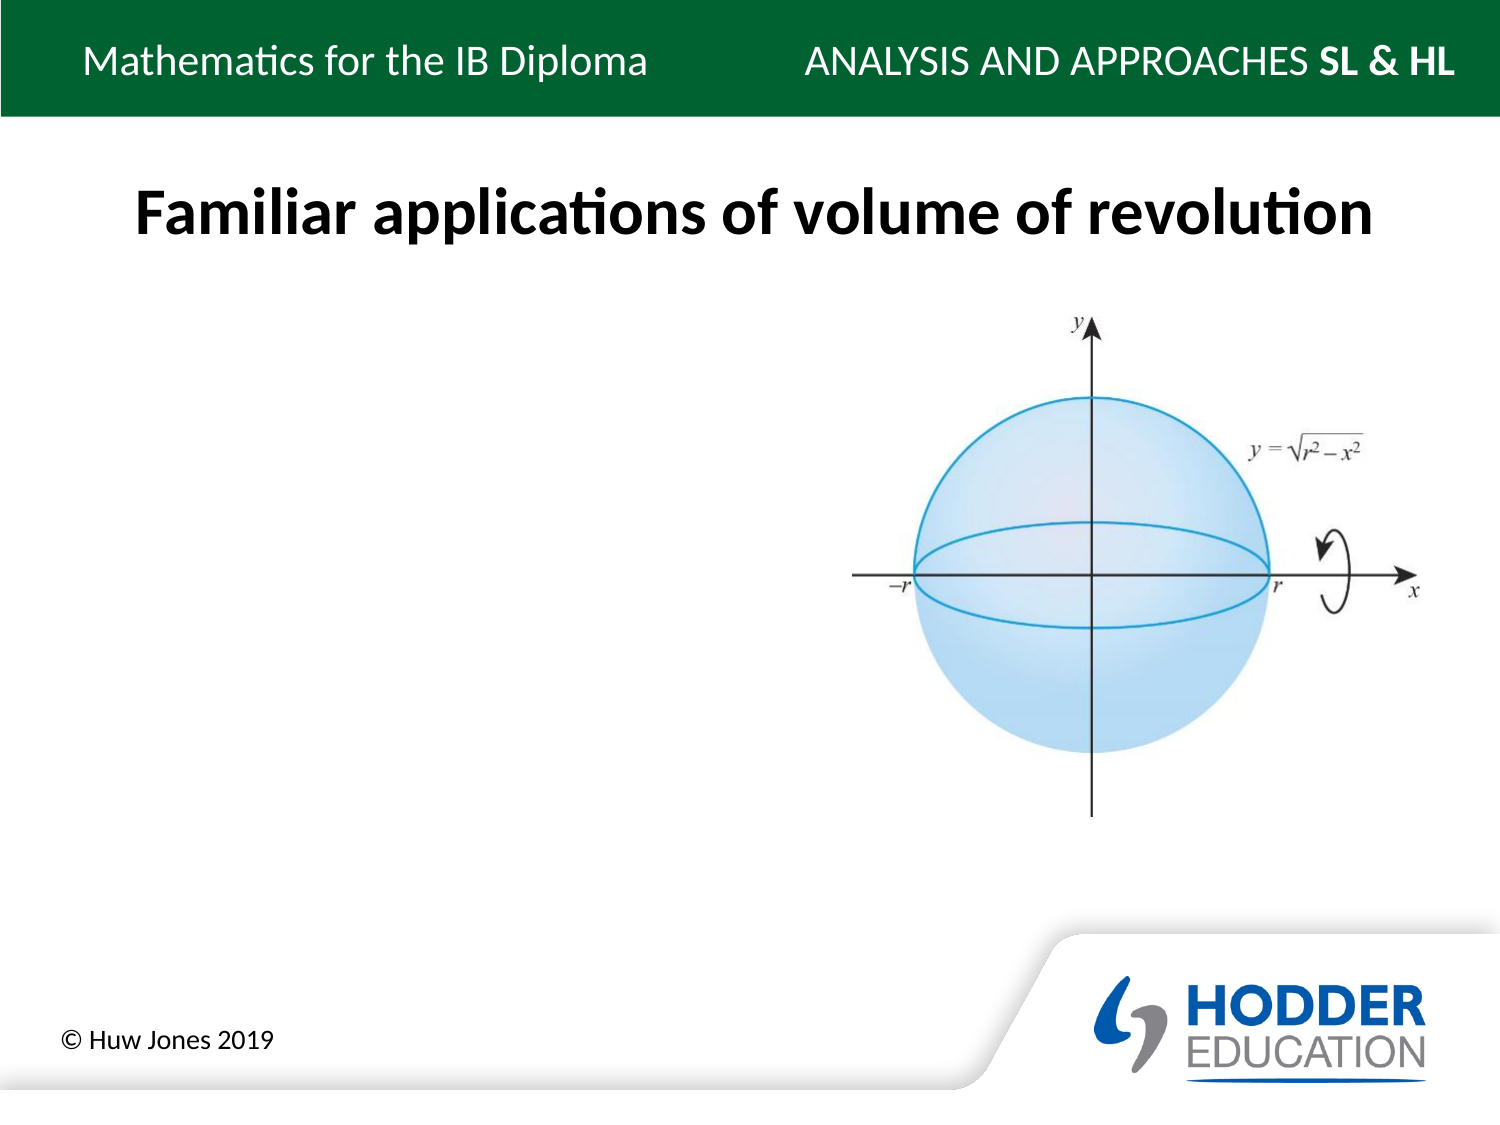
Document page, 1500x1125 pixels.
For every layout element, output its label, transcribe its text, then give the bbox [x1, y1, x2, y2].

picture [852, 308, 1420, 817]
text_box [0, 898, 1500, 1125]
text_box Familiar applications of volume of revolution [135, 168, 1408, 249]
text_box Mathematics for the IB Diploma ANALYSIS AND APPROACHES SL & HL [0, 0, 1500, 118]
